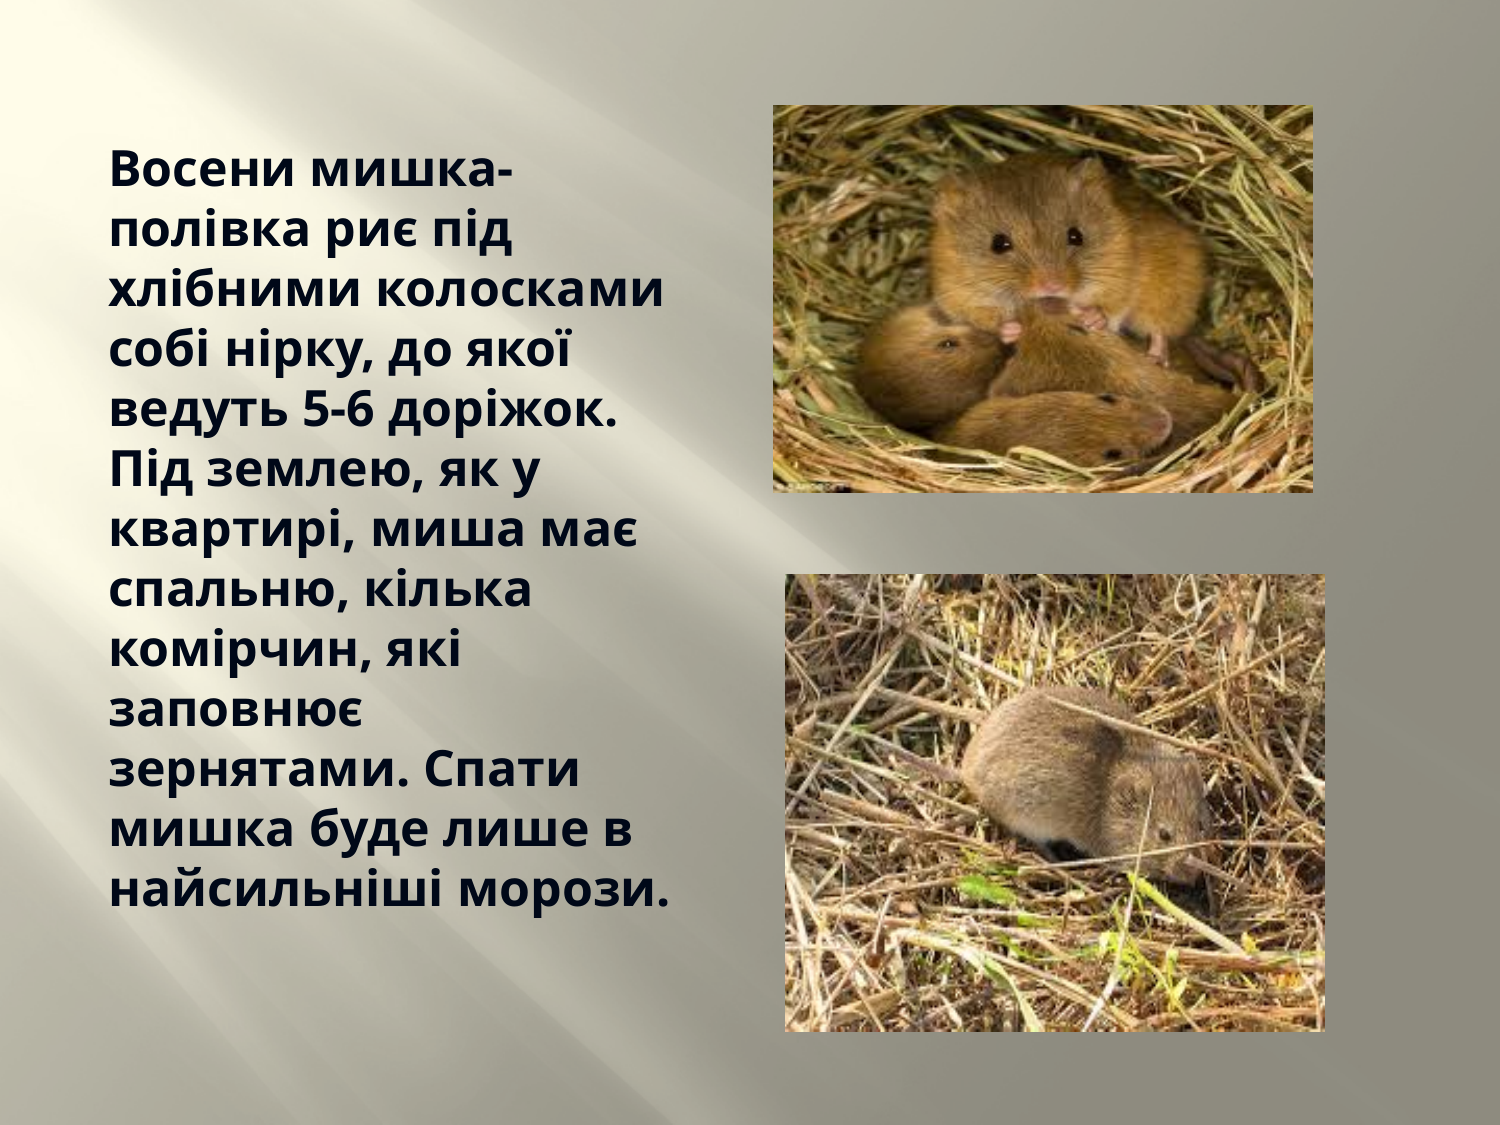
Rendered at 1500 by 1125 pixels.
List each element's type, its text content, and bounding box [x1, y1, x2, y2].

picture [773, 105, 1313, 493]
picture [784, 573, 1325, 1032]
text_box Восени мишка- полівка риє під хлібними колосками собі нірку, до якої ведуть 5-6 доріжок. Під землею, як у квартирі, миша має спальню, кілька комірчин, які заповнює зернятами. Спати мишка буде лише в найсильніші морози. [93, 128, 692, 924]
